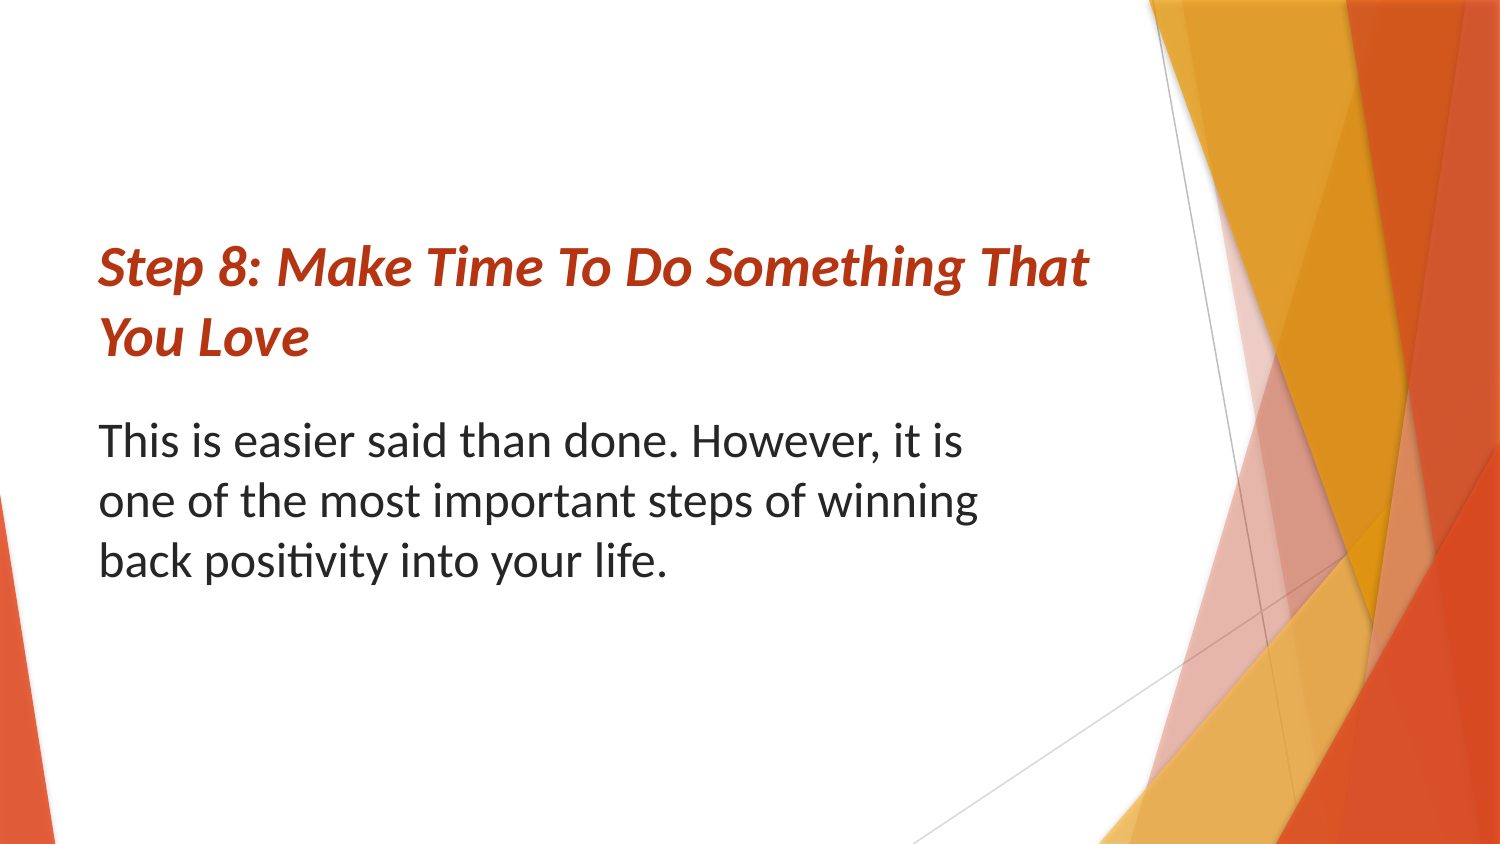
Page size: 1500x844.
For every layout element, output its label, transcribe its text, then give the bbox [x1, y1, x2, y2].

title Step 8: Make Time To Do Something That You Love [83, 221, 1141, 368]
list This is easier said than done. However, it is one of the most important steps of winning back positivity into your life. [83, 400, 1010, 659]
